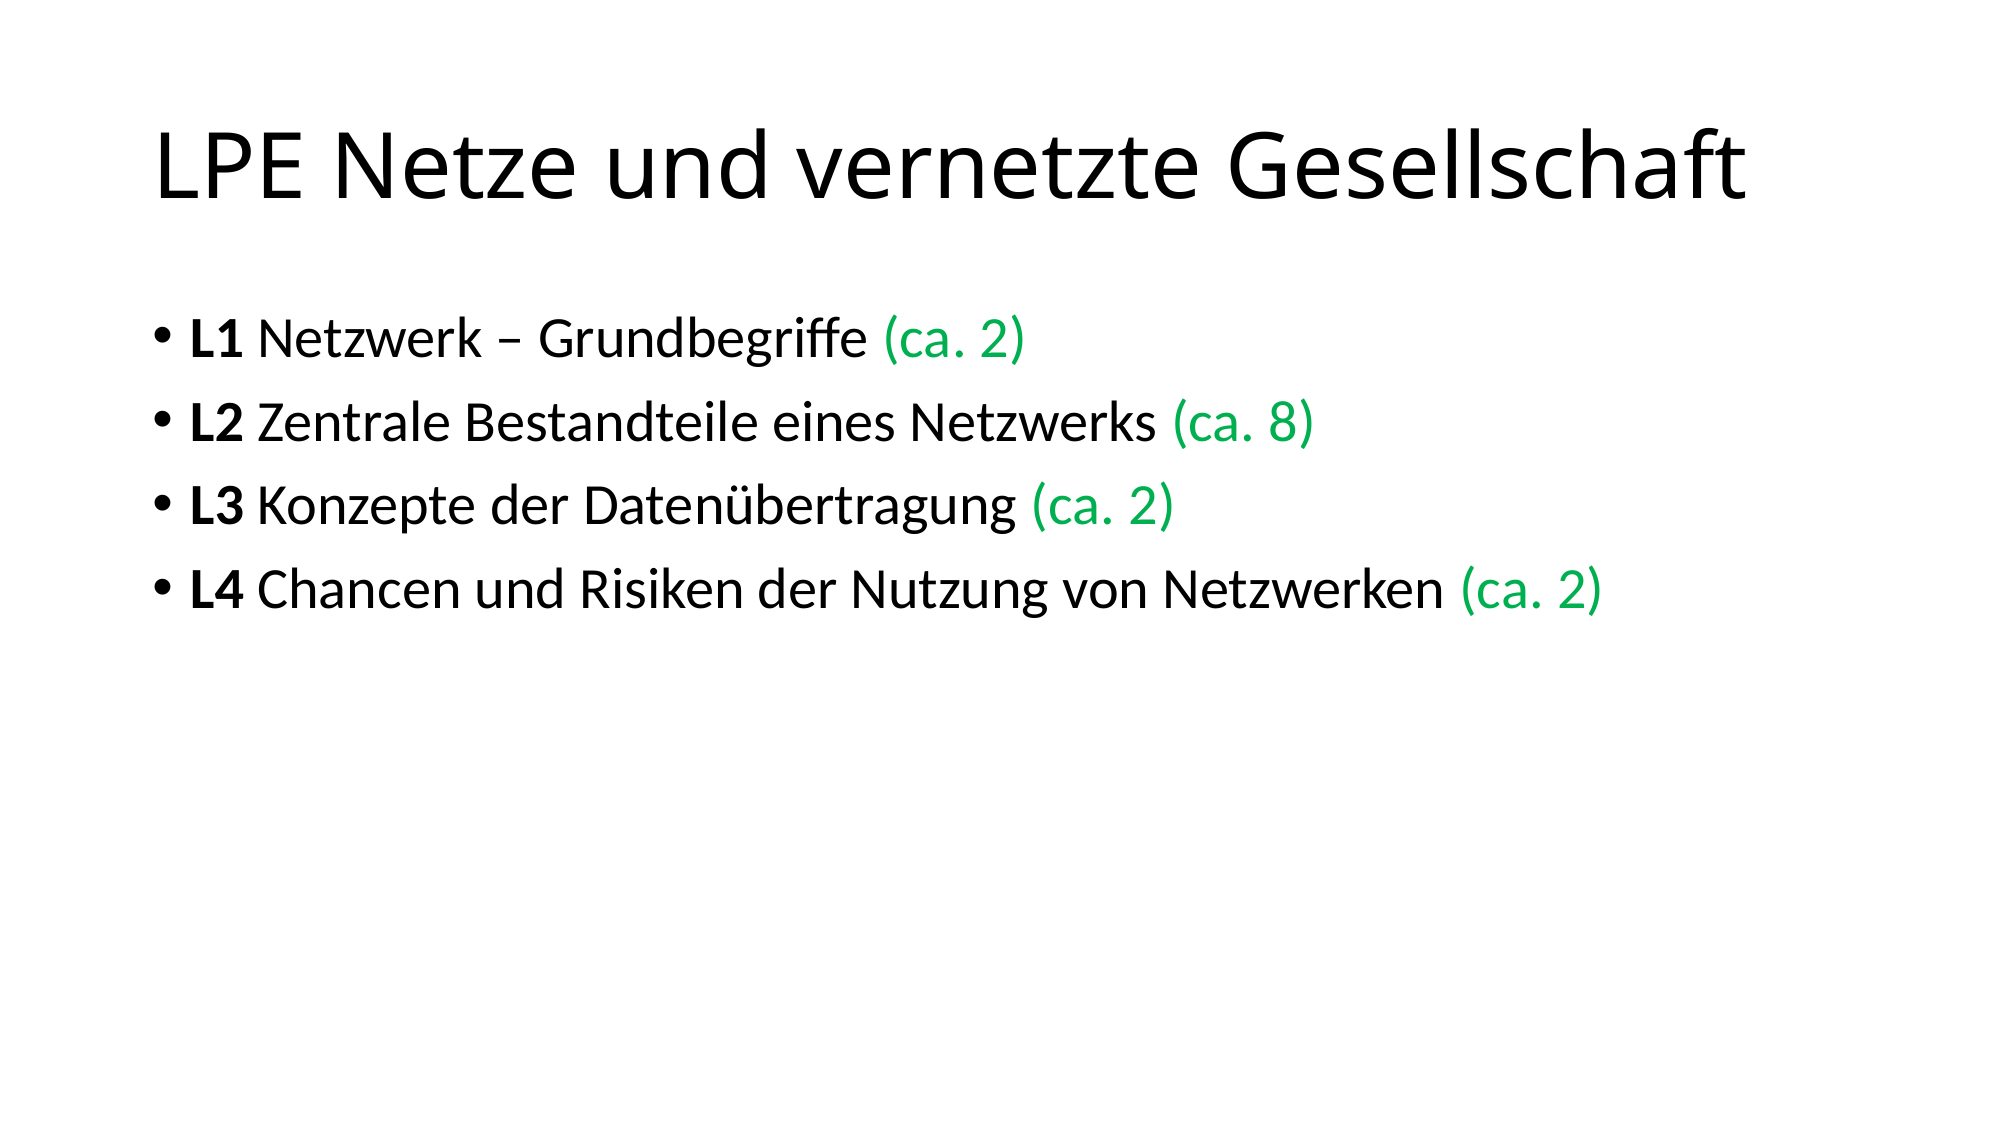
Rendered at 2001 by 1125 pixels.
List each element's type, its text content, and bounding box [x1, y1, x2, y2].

title LPE Netze und vernetzte Gesellschaft [137, 59, 1863, 278]
list L1 Netzwerk – Grundbegriffe (ca. 2) L2 Zentrale Bestandteile eines Netzwerks (ca. 8) L3 Konzepte der Datenübertragung (ca. 2) L4 Chancen und Risiken der Nutzung von Netzwerken (ca. 2) [137, 299, 1863, 1014]
